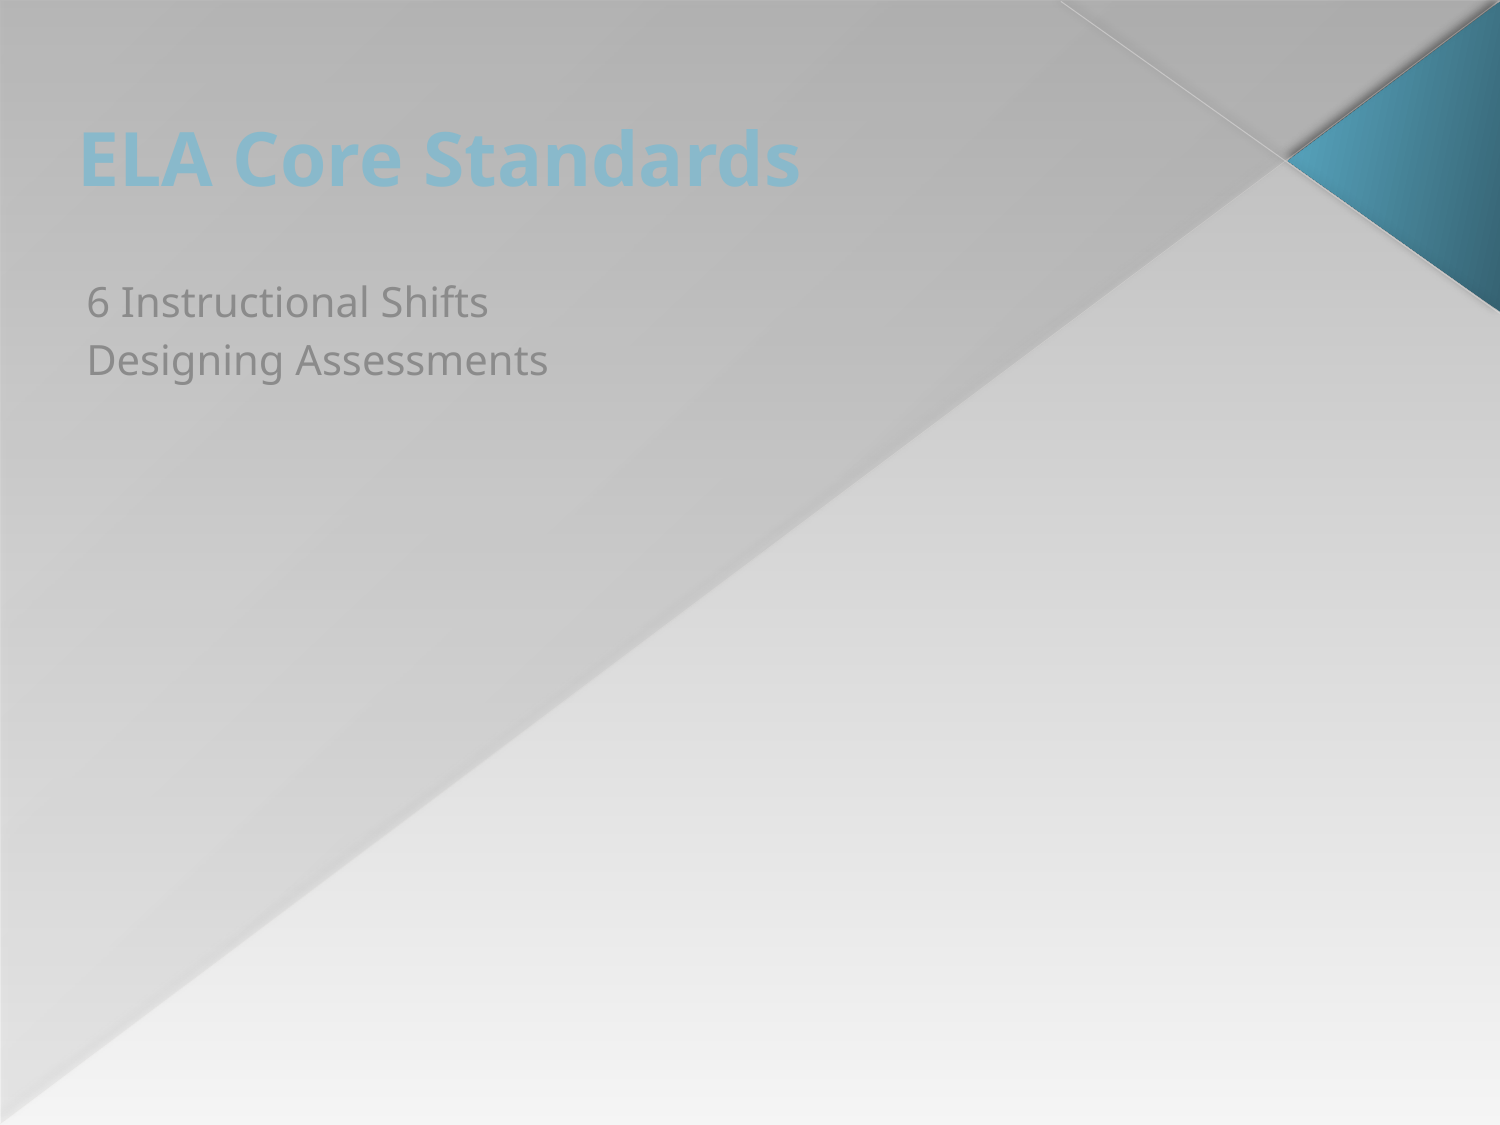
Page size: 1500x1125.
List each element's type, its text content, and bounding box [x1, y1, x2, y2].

title ELA Core Standards [62, 44, 1250, 268]
list 6 Instructional Shifts Designing Assessments [62, 267, 700, 643]
